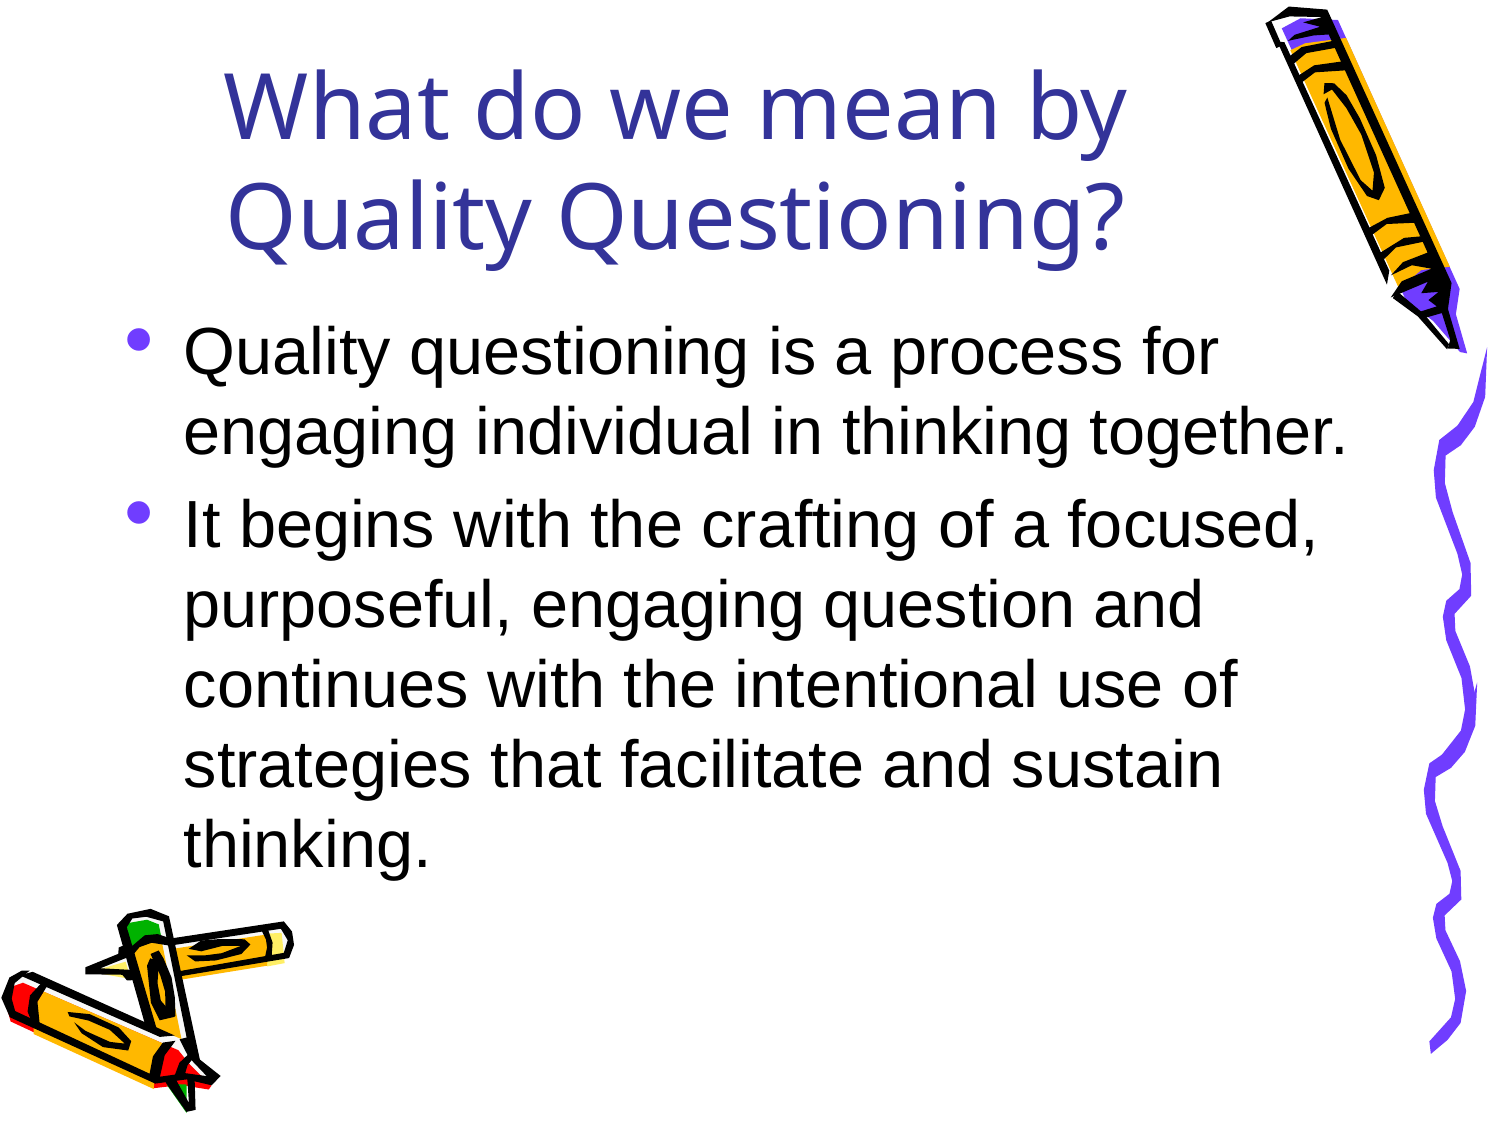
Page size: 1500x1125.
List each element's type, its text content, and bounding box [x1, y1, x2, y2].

title What do we mean by Quality Questioning? [112, 62, 1240, 276]
list Quality questioning is a process for engaging individual in thinking together. It begins with the crafting of a focused, purposeful, engaging question and continues with the intentional use of strategies that facilitate and sustain thinking. [112, 299, 1376, 901]
